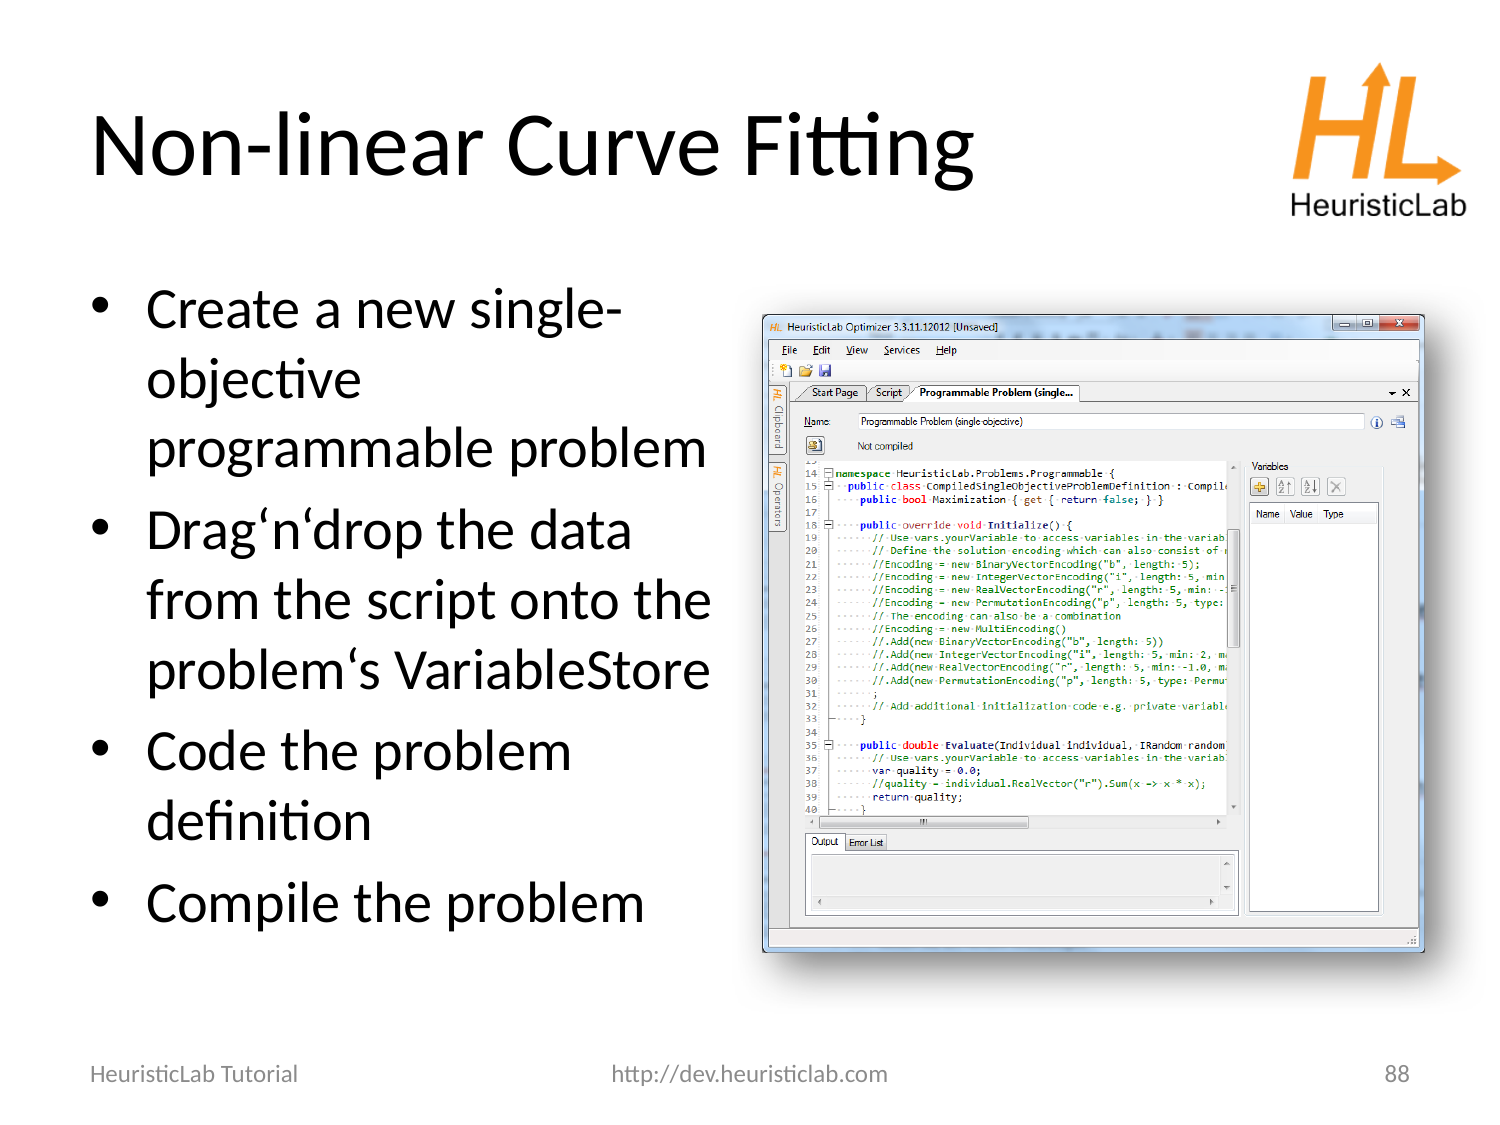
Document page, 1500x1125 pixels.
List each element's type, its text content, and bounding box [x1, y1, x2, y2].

picture [1281, 27, 1474, 244]
title Non-linear Curve Fitting [75, 45, 1282, 233]
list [762, 314, 1426, 954]
list Create a new single-objective programmable problem Drag‘n‘drop the data from the script onto the problem‘s VariableStore Code the problem definition Compile the problem [75, 262, 738, 1005]
slide_number 88 [1074, 1042, 1425, 1103]
slide_number HeuristicLab Tutorial [75, 1042, 425, 1103]
footer http://dev.heuristiclab.com [512, 1042, 988, 1103]
